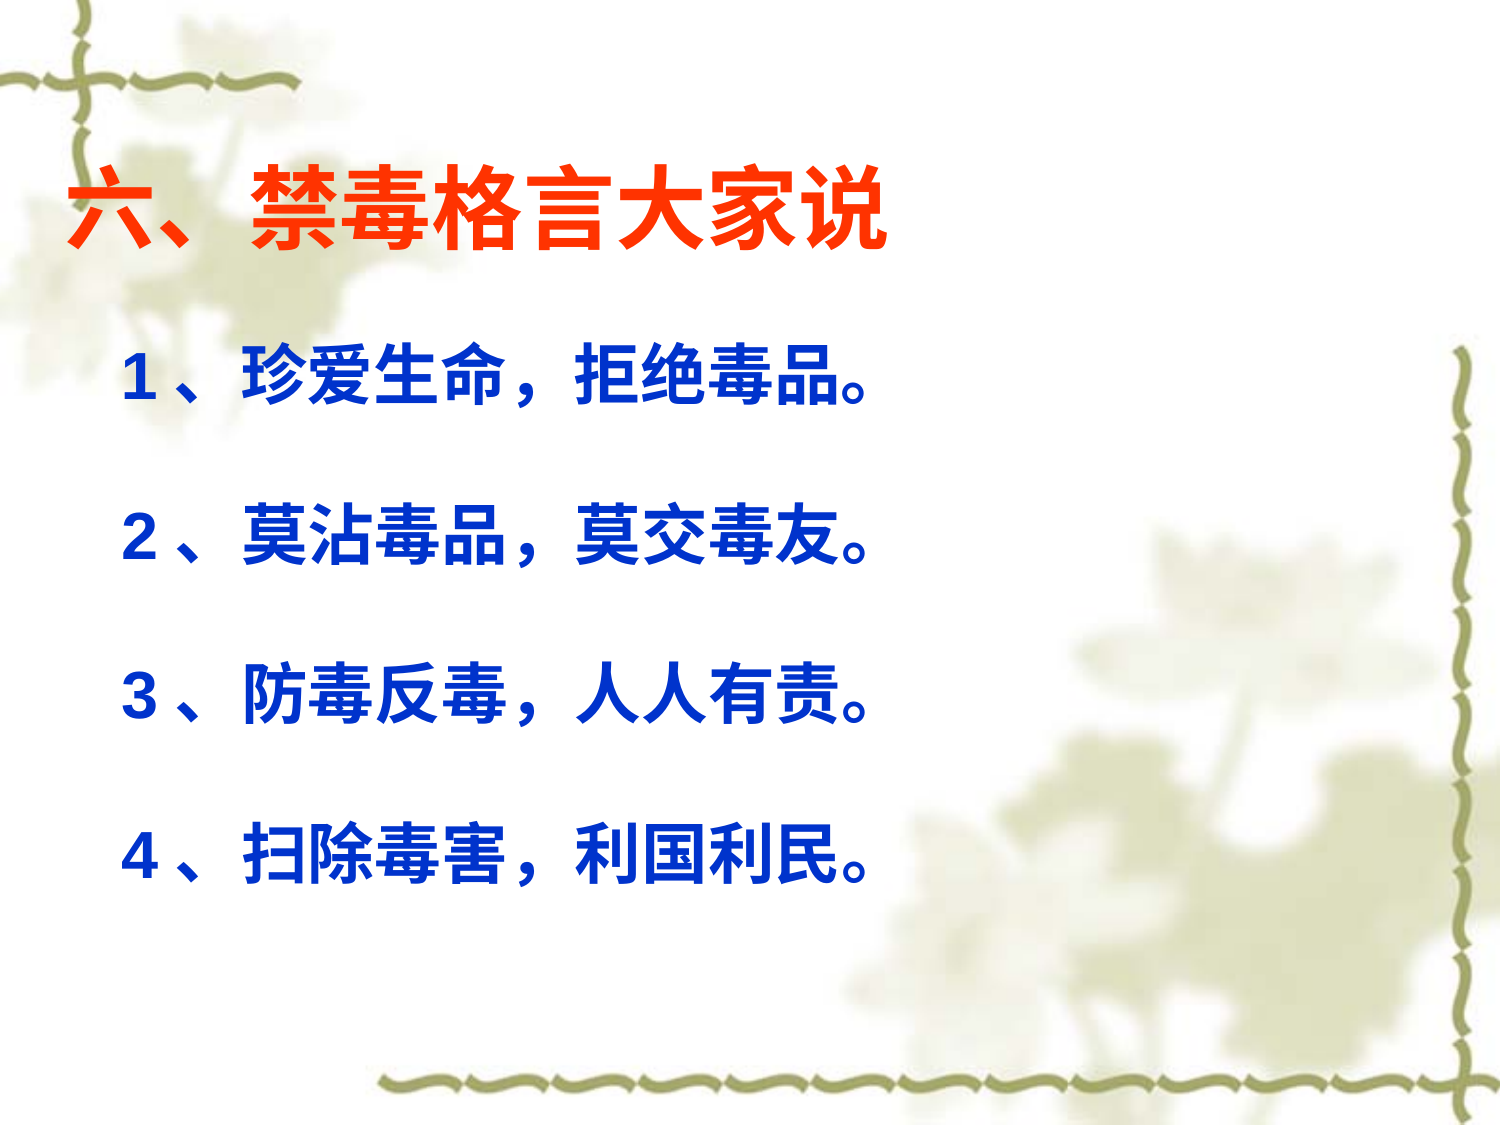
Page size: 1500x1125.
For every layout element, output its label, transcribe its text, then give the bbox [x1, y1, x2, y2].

list 1、珍爱生命，拒绝毒品。 2、莫沾毒品，莫交毒友。 3、防毒反毒，人人有责。 4、扫除毒害，利国利民。 [49, 324, 1452, 963]
picture [0, 0, 1500, 1125]
title 六、禁毒格言大家说 [49, 112, 1451, 301]
